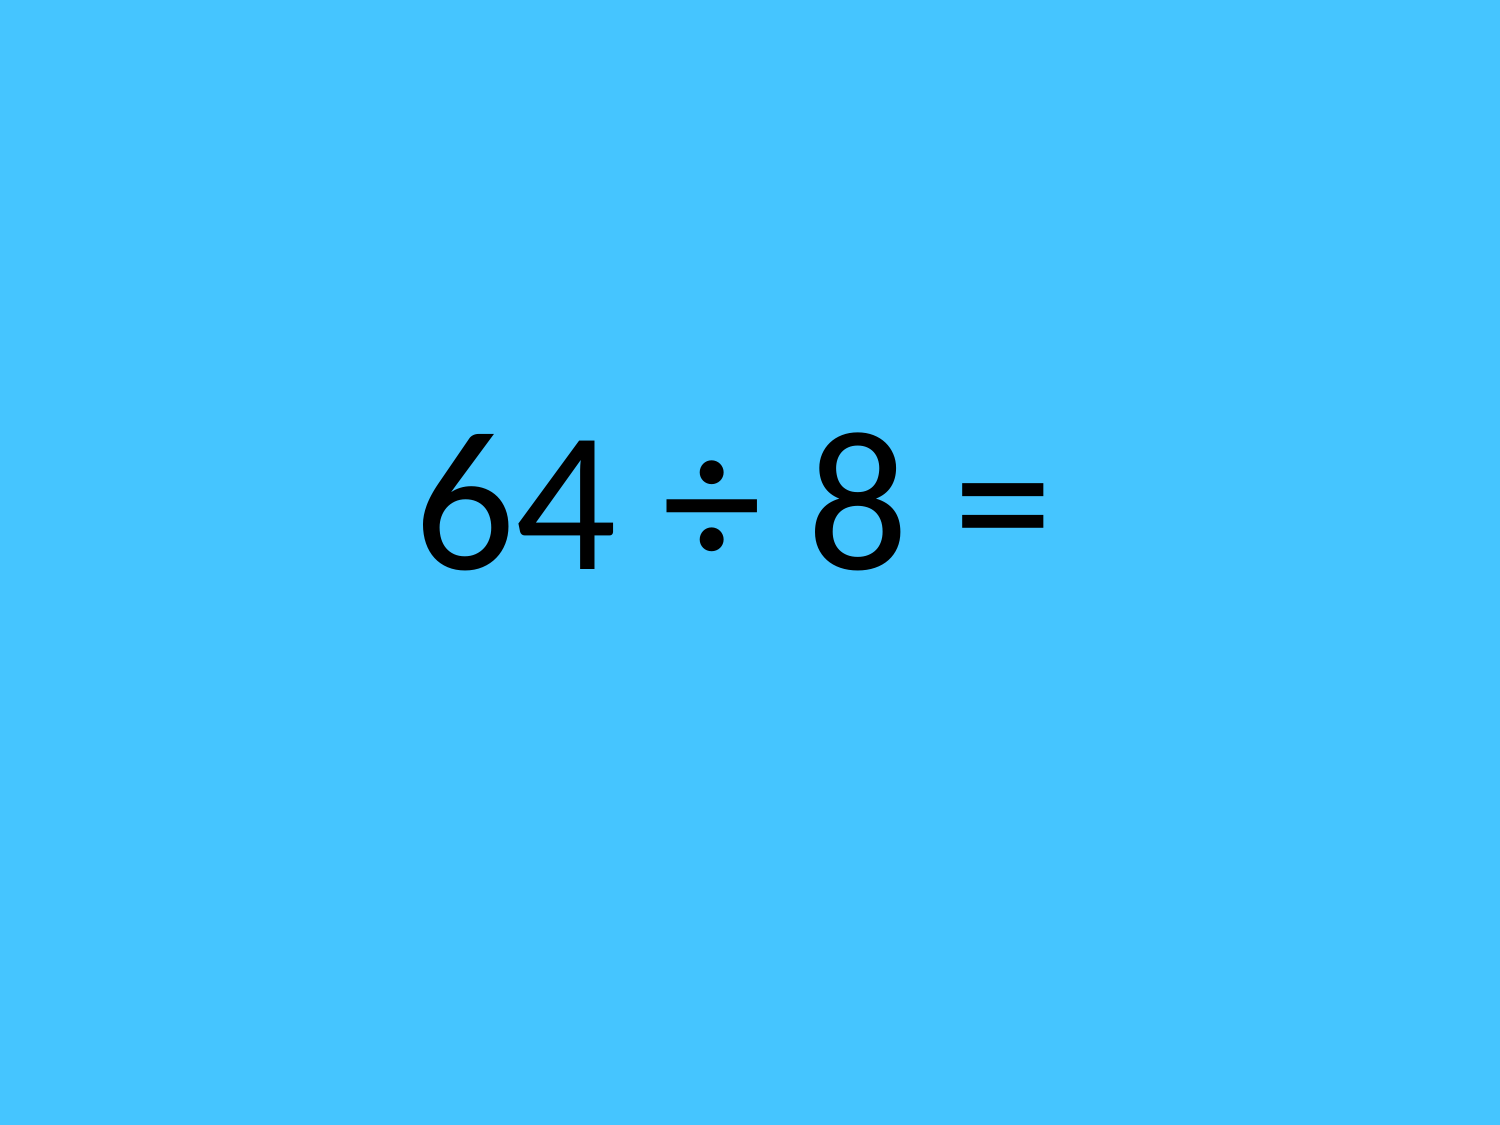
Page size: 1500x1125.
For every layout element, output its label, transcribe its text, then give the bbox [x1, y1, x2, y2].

text_box 64 ÷ 8 = [399, 362, 1138, 618]
